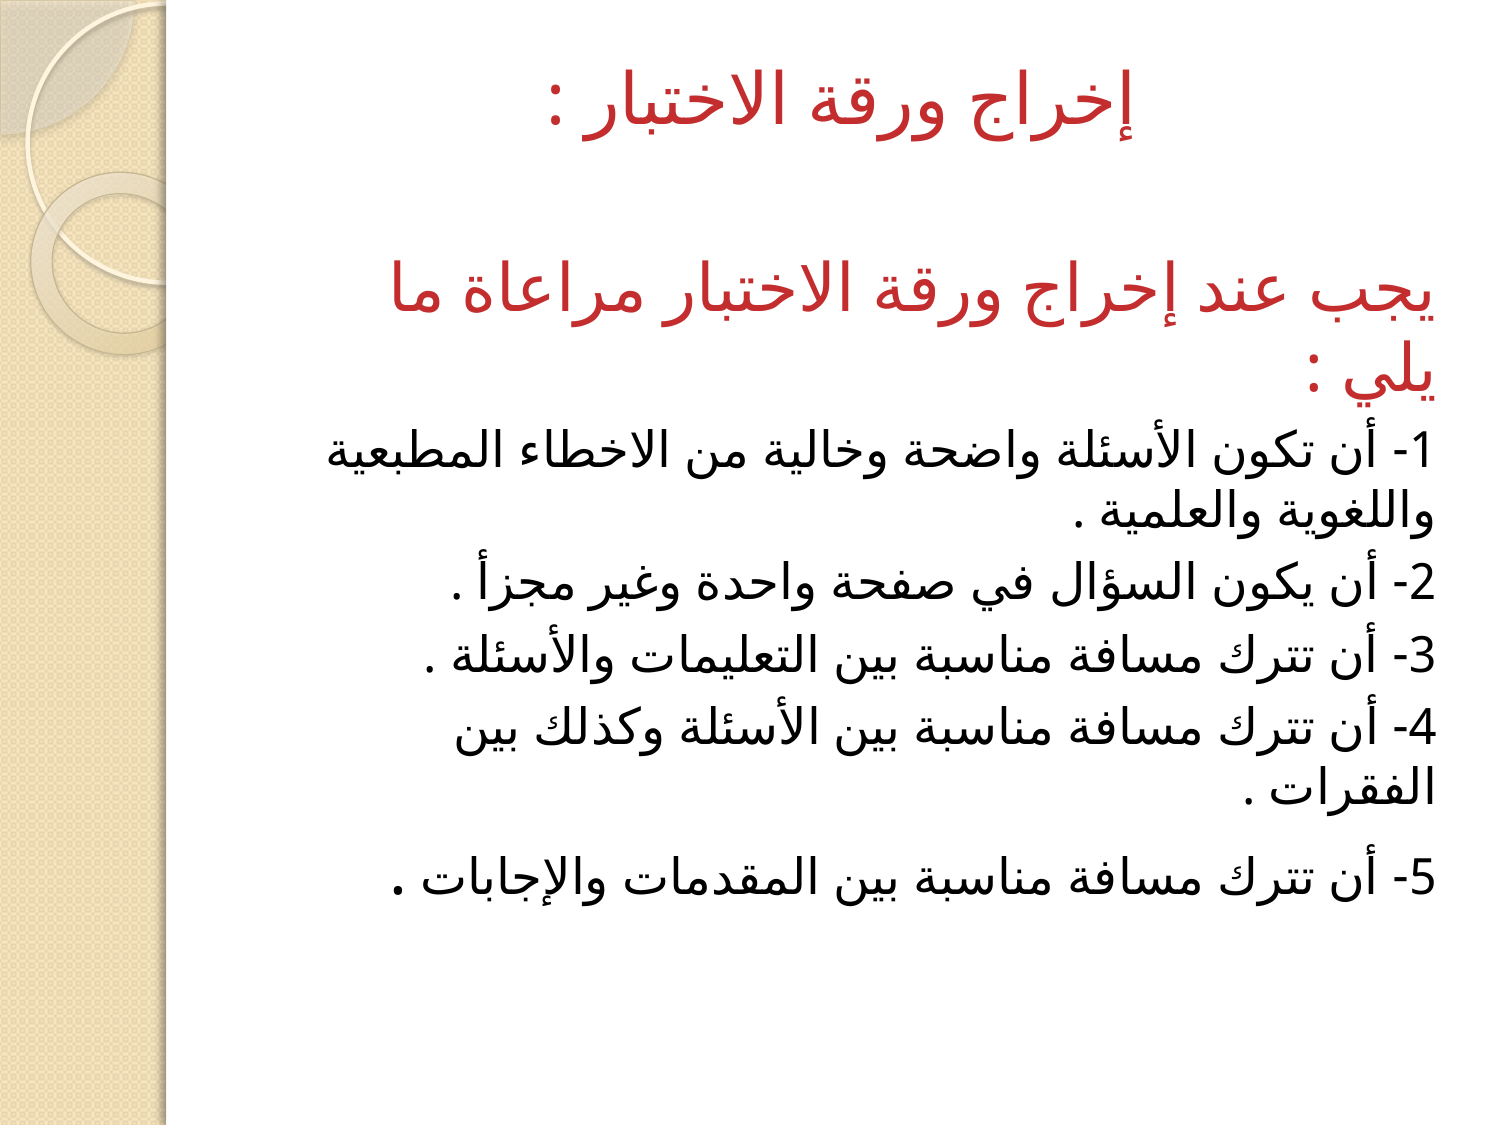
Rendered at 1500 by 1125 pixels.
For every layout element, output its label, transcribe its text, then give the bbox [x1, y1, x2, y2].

title إخراج ورقة الاختبار : [235, 45, 1466, 233]
list يجب عند إخراج ورقة الاختبار مراعاة ما يلي : 1- أن تكون الأسئلة واضحة وخالية من الاخطاء المطبعية واللغوية والعلمية . 2- أن يكون السؤال في صفحة واحدة وغير مجزأ . 3- أن تترك مسافة مناسبة بين التعليمات والأسئلة . 4- أن تترك مسافة مناسبة بين الأسئلة وكذلك بين الفقرات . 5- أن تترك مسافة مناسبة بين المقدمات والإجابات . [235, 237, 1466, 1025]
